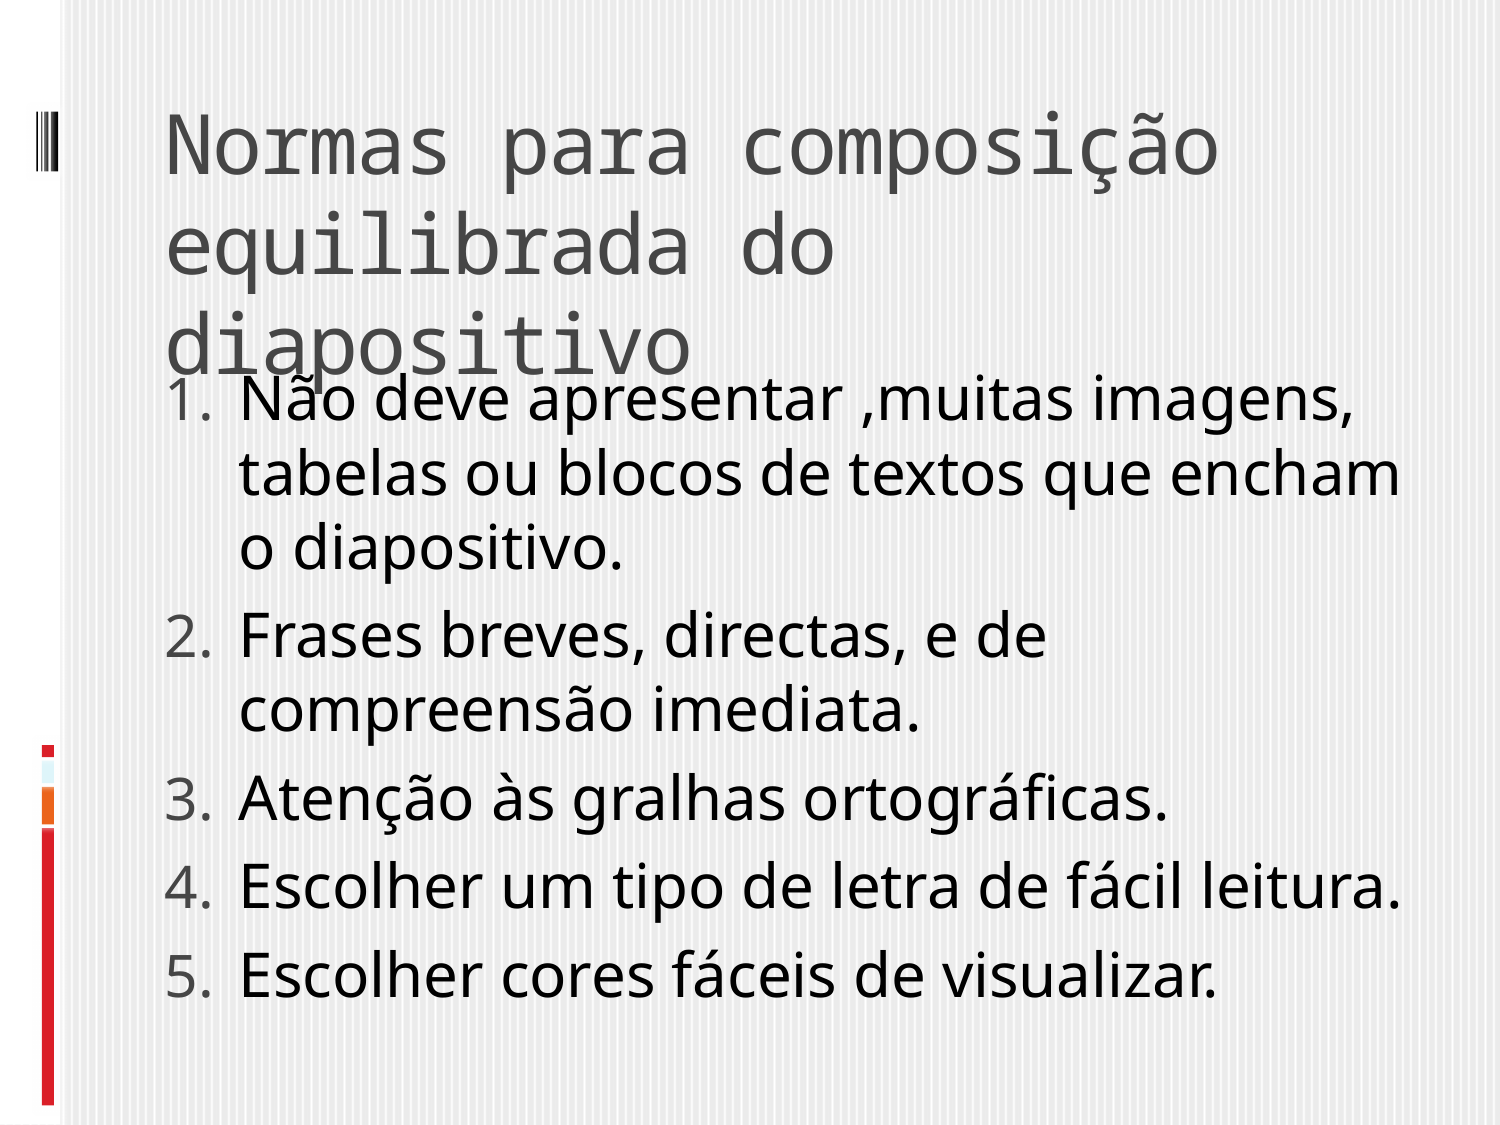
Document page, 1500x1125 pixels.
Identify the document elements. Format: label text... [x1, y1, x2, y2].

title Normas para composição equilibrada do diapositivo [150, 83, 1425, 234]
list Não deve apresentar ,muitas imagens, tabelas ou blocos de textos que encham o diapositivo. Frases breves, directas, e de compreensão imediata. Atenção às gralhas ortográficas. Escolher um tipo de letra de fácil leitura. Escolher cores fáceis de visualizar. [150, 351, 1425, 1043]
